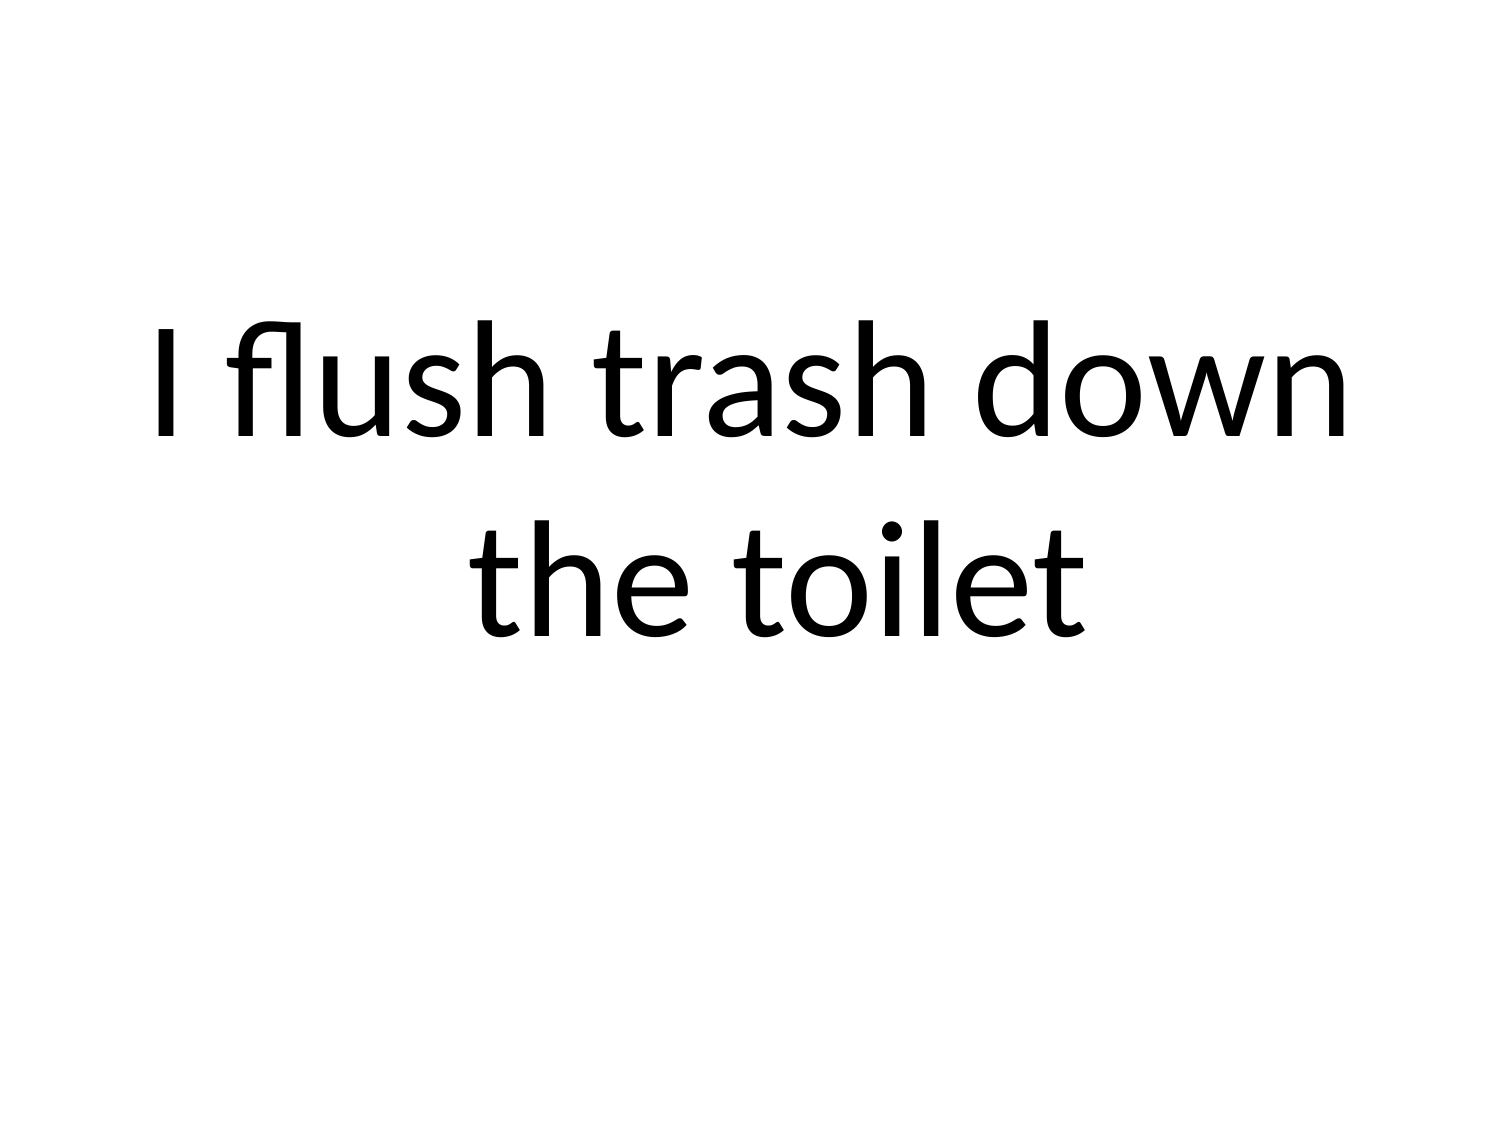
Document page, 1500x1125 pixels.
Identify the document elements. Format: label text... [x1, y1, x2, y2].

list I flush trash down the toilet [75, 262, 1425, 1005]
